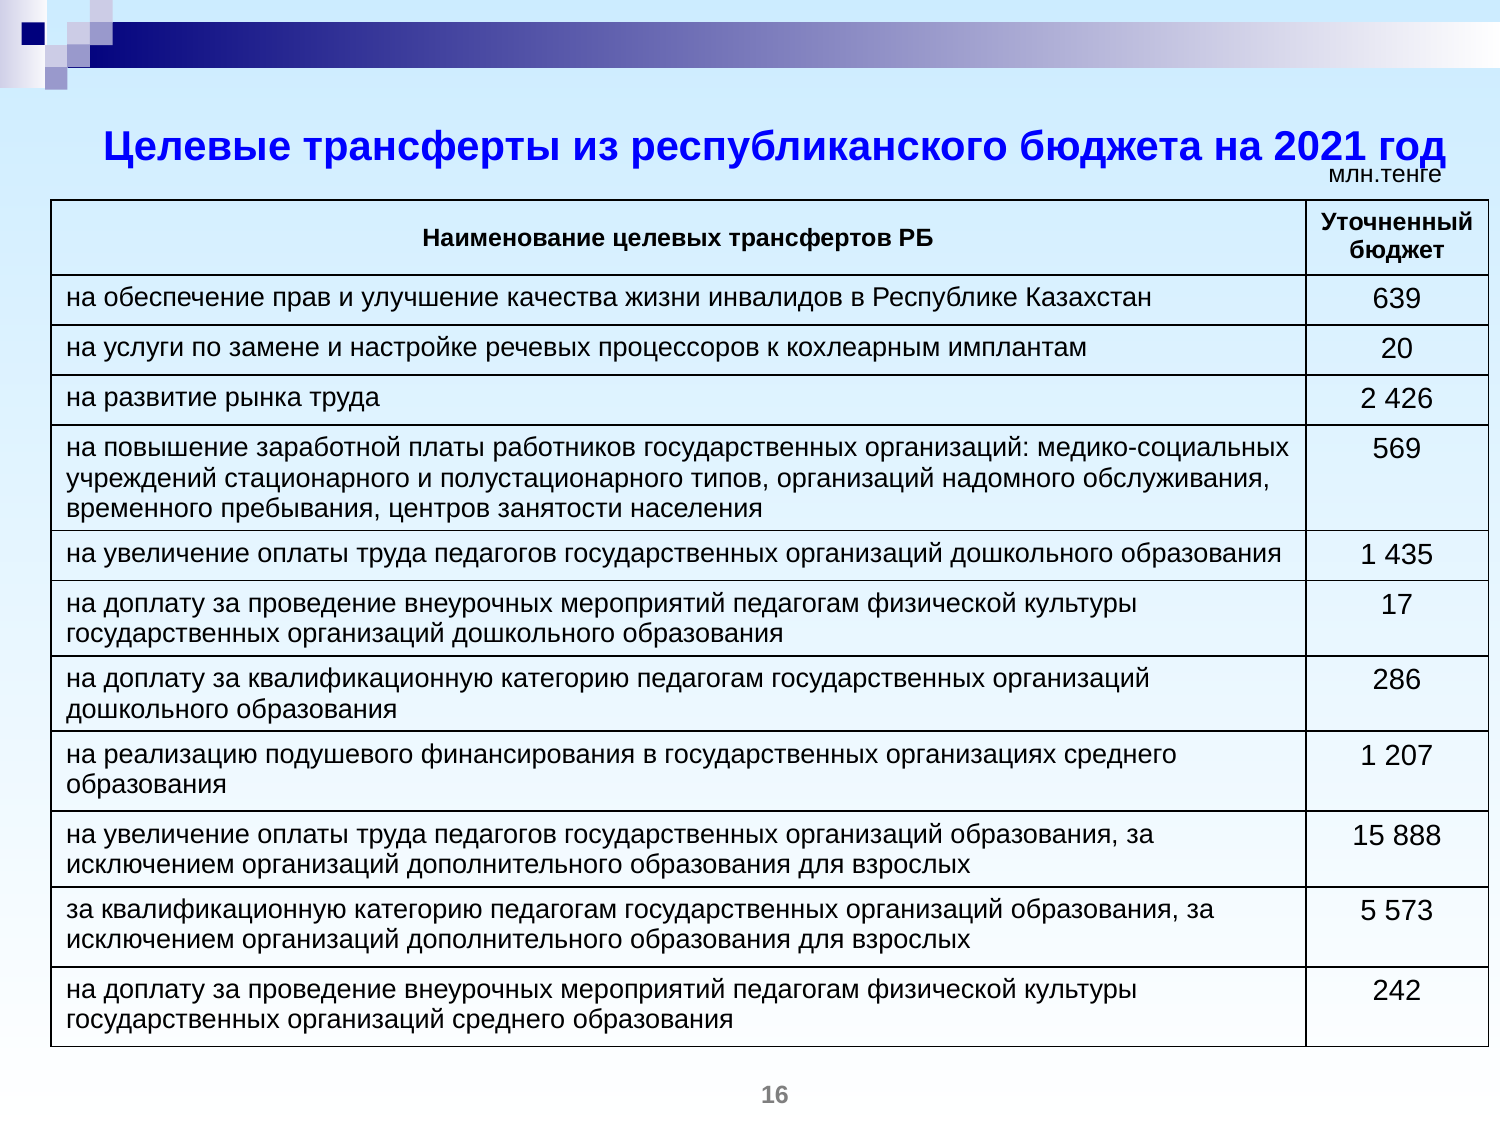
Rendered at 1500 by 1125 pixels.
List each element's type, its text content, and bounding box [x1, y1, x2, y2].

table_header Наименование целевых трансфертов РБ [52, 201, 1305, 274]
table_cell на обеспечение прав и улучшение качества жизни инвалидов в Республике Казахстан [52, 276, 1305, 324]
table_cell 242 [1307, 968, 1488, 1046]
table_cell на доплату за квалификационную категорию педагогам государственных организаций дошкольного образования [52, 657, 1305, 730]
table_cell 17 [1307, 581, 1488, 655]
table_cell 1 207 [1307, 732, 1488, 810]
table_cell 5 573 [1307, 888, 1488, 966]
table_cell 639 [1307, 276, 1488, 324]
table_cell на реализацию подушевого финансирования в государственных организациях среднего образования [52, 732, 1305, 810]
table_cell на услуги по замене и настройке речевых процессоров к кохлеарным имплантам [52, 326, 1305, 374]
text_box 16 [625, 1062, 925, 1125]
table_cell на развитие рынка труда [52, 376, 1305, 424]
table_cell на увеличение оплаты труда педагогов государственных организаций дошкольного образования [52, 531, 1305, 580]
text_box млн.тенге [1282, 149, 1489, 196]
table_cell на доплату за проведение внеурочных мероприятий педагогам физической культуры государственных организаций дошкольного образования [52, 581, 1305, 655]
table_header Уточненный бюджет [1307, 201, 1488, 274]
table_cell 286 [1307, 657, 1488, 730]
table_cell за квалификационную категорию педагогам государственных организаций образования, за исключением организаций дополнительного образования для взрослых [52, 888, 1305, 966]
title Целевые трансферты из республиканского бюджета на 2021 год [59, 112, 1491, 175]
table_cell 20 [1307, 326, 1488, 374]
table_cell 569 [1307, 426, 1488, 530]
table_cell на повышение заработной платы работников государственных организаций: медико-социальных учреждений стационарного и полустационарного типов, организаций надомного обслуживания, временного пребывания, центров занятости населения [52, 426, 1305, 530]
table_cell на увеличение оплаты труда педагогов государственных организаций образования, за исключением организаций дополнительного образования для взрослых [52, 812, 1305, 886]
table_cell 1 435 [1307, 531, 1488, 580]
table_cell на доплату за проведение внеурочных мероприятий педагогам физической культуры государственных организаций среднего образования [52, 968, 1305, 1046]
table_cell 15 888 [1307, 812, 1488, 886]
table_cell 2 426 [1307, 376, 1488, 424]
